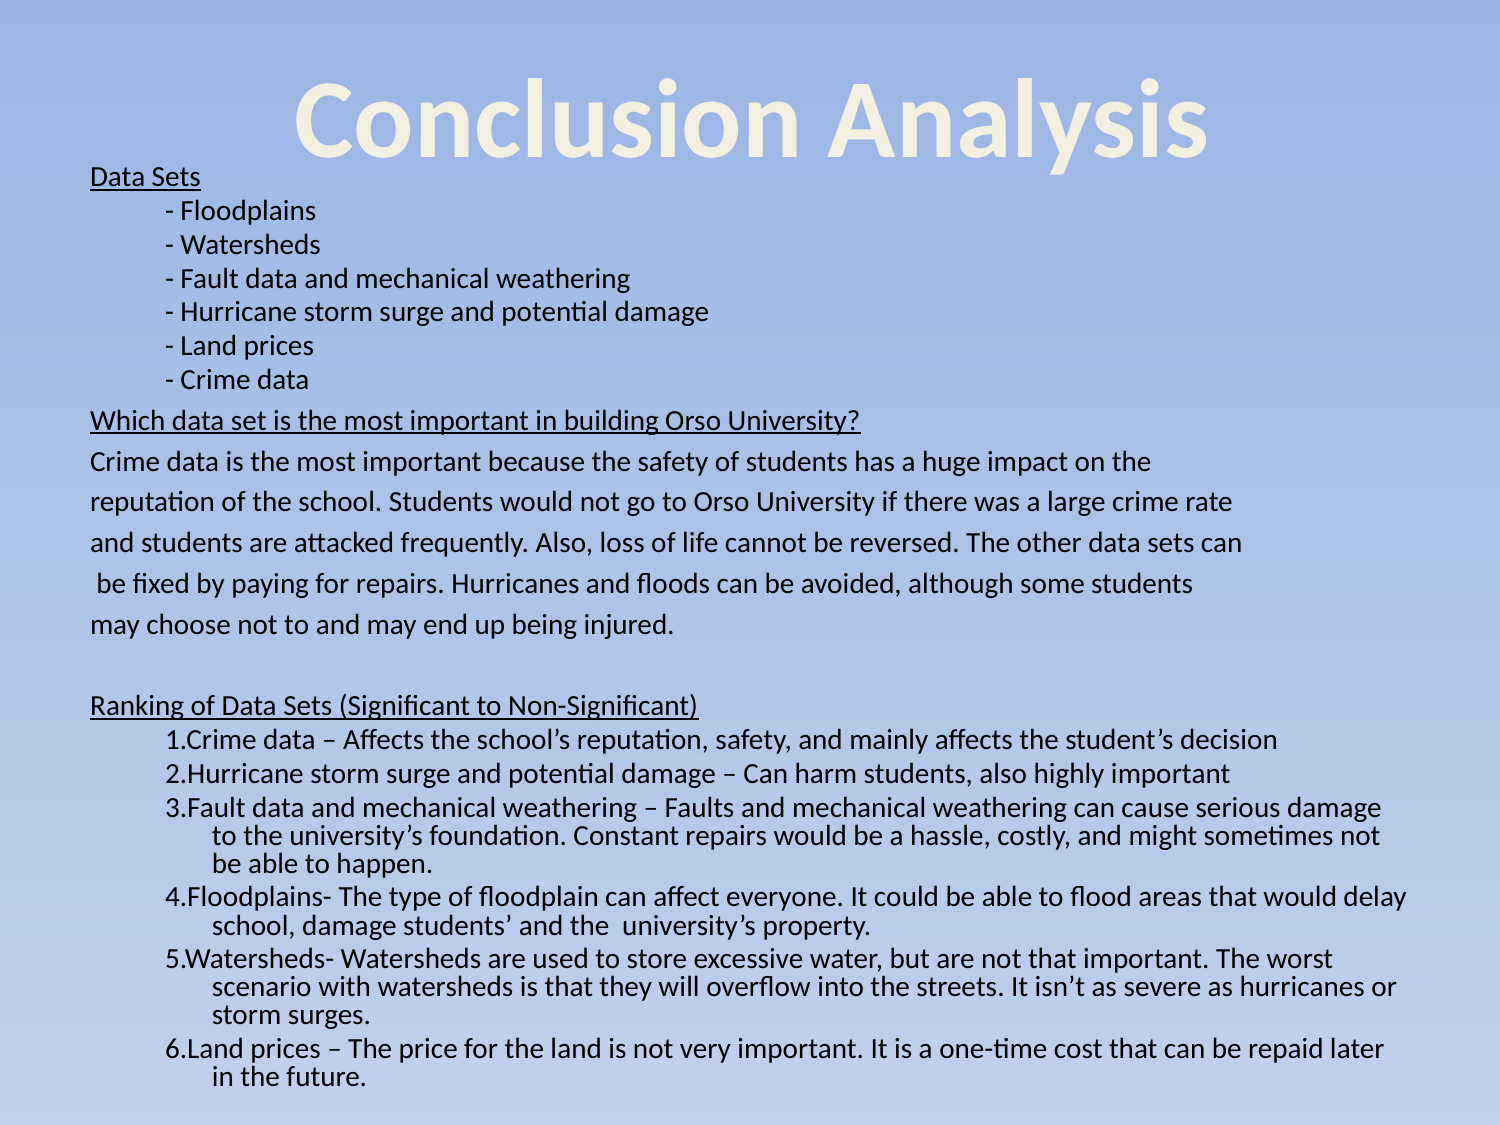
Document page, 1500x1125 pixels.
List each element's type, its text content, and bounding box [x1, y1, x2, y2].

text_box Conclusion Analysis [279, 37, 1226, 188]
list Data Sets - Floodplains - Watersheds - Fault data and mechanical weathering - Hurricane storm surge and potential damage - Land prices - Crime data Which data set is the most important in building Orso University? Crime data is the most important because the safety of students has a huge impact on the reputation of the school. Students would not go to Orso University if there was a large crime rate and students are attacked frequently. Also, loss of life cannot be reversed. The other data sets can be fixed by paying for repairs. Hurricanes and floods can be avoided, although some students may choose not to and may end up being injured. Ranking of Data Sets (Significant to Non-Significant) 1.Crime data – Affects the school’s reputation, safety, and mainly affects the student’s decision 2.Hurricane storm surge and potential damage – Can harm students, also highly important 3.Fault data and mechanical weathering – Faults and mechanical weathering can cause serious damage to the university’s foundation. Constant repairs would be a hassle, costly, and might sometimes not be able to happen. 4.Floodplains- The type of floodplain can affect everyone. It could be able to flood areas that would delay school, damage students’ and the university’s property. 5.Watersheds- Watersheds are used to store excessive water, but are not that important. The worst scenario with watersheds is that they will overflow into the streets. It isn’t as severe as hurricanes or storm surges. 6.Land prices – The price for the land is not very important. It is a one-time cost that can be repaid later in the future. [75, 149, 1425, 893]
